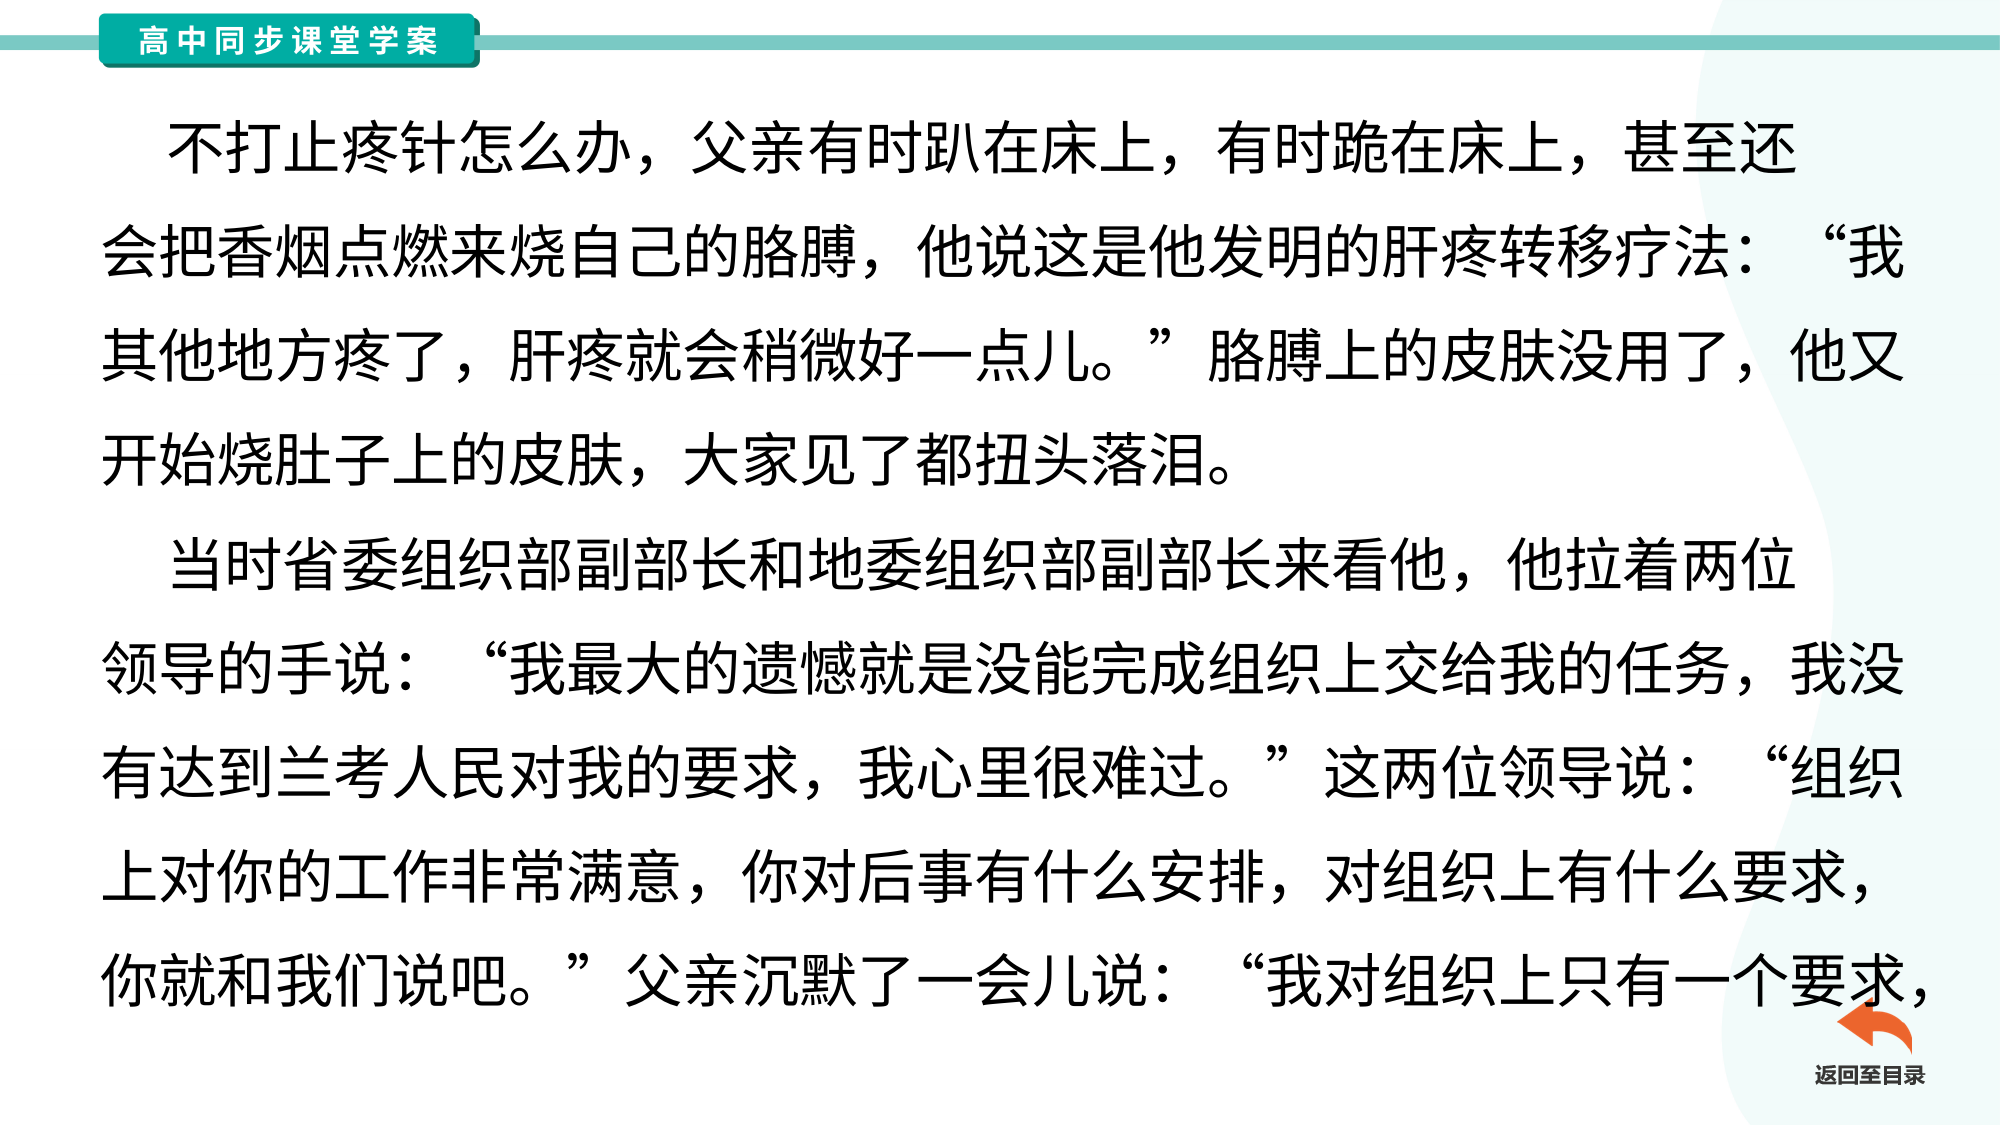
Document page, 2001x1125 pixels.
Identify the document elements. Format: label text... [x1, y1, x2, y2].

picture [0, 0, 2000, 1125]
text_box 不打止疼针怎么办，父亲有时趴在床上，有时跪在床上，甚至还 会把香烟点燃来烧自己的胳膊，他说这是他发明的肝疼转移疗法：“我 其他地方疼了，肝疼就会稍微好一点儿。”胳膊上的皮肤没用了，他又 开始烧肚子上的皮肤，大家见了都扭头落泪。 当时省委组织部副部长和地委组织部副部长来看他，他拉着两位 领导的手说：“我最大的遗憾就是没能完成组织上交给我的任务，我没 有达到兰考人民对我的要求，我心里很难过。”这两位领导说：“组织 上对你的工作非常满意，你对后事有什么安排，对组织上有什么要求， 你就和我们说吧。”父亲沉默了一会儿说：“我对组织上只有一个要求， [100, 76, 1899, 1033]
